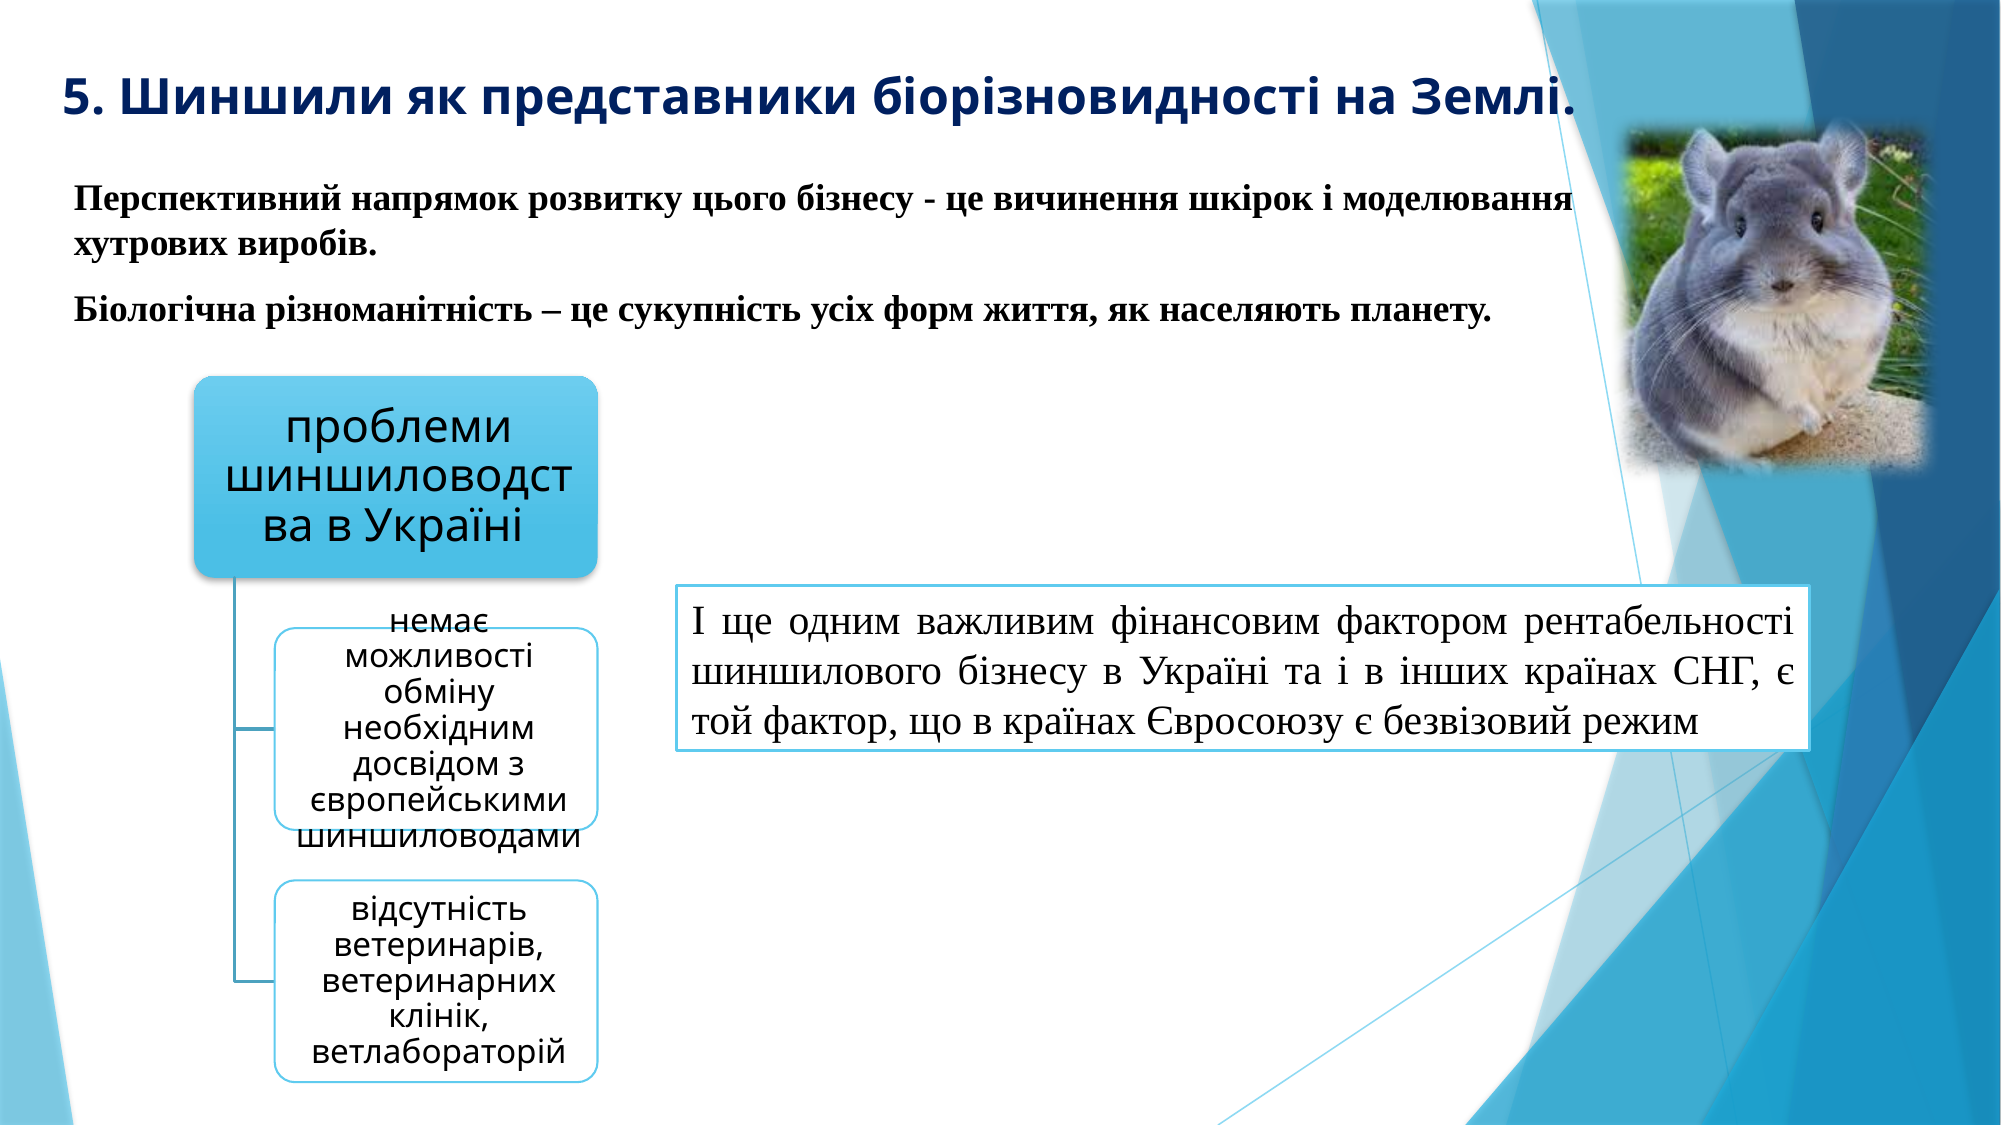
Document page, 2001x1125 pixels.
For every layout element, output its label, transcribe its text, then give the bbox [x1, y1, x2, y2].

text_box І ще одним важливим фінансовим фактором рентабельності шиншилового бізнесу в Україні та і в інших країнах СНГ, є той фактор, що в країнах Євросоюзу є безвізовий режим [932, 584, 1811, 752]
title 5. Шиншили як представники біорізновидності на Землі. [47, 57, 1777, 274]
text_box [0, 375, 927, 1083]
picture [1610, 113, 1943, 485]
list Перспективний напрямок розвитку цього бізнесу - це вичинення шкірок і моделювання хутрових виробів. Біологічна різноманітність – це сукупність усіх форм життя, як населяють планету. [58, 165, 1605, 367]
